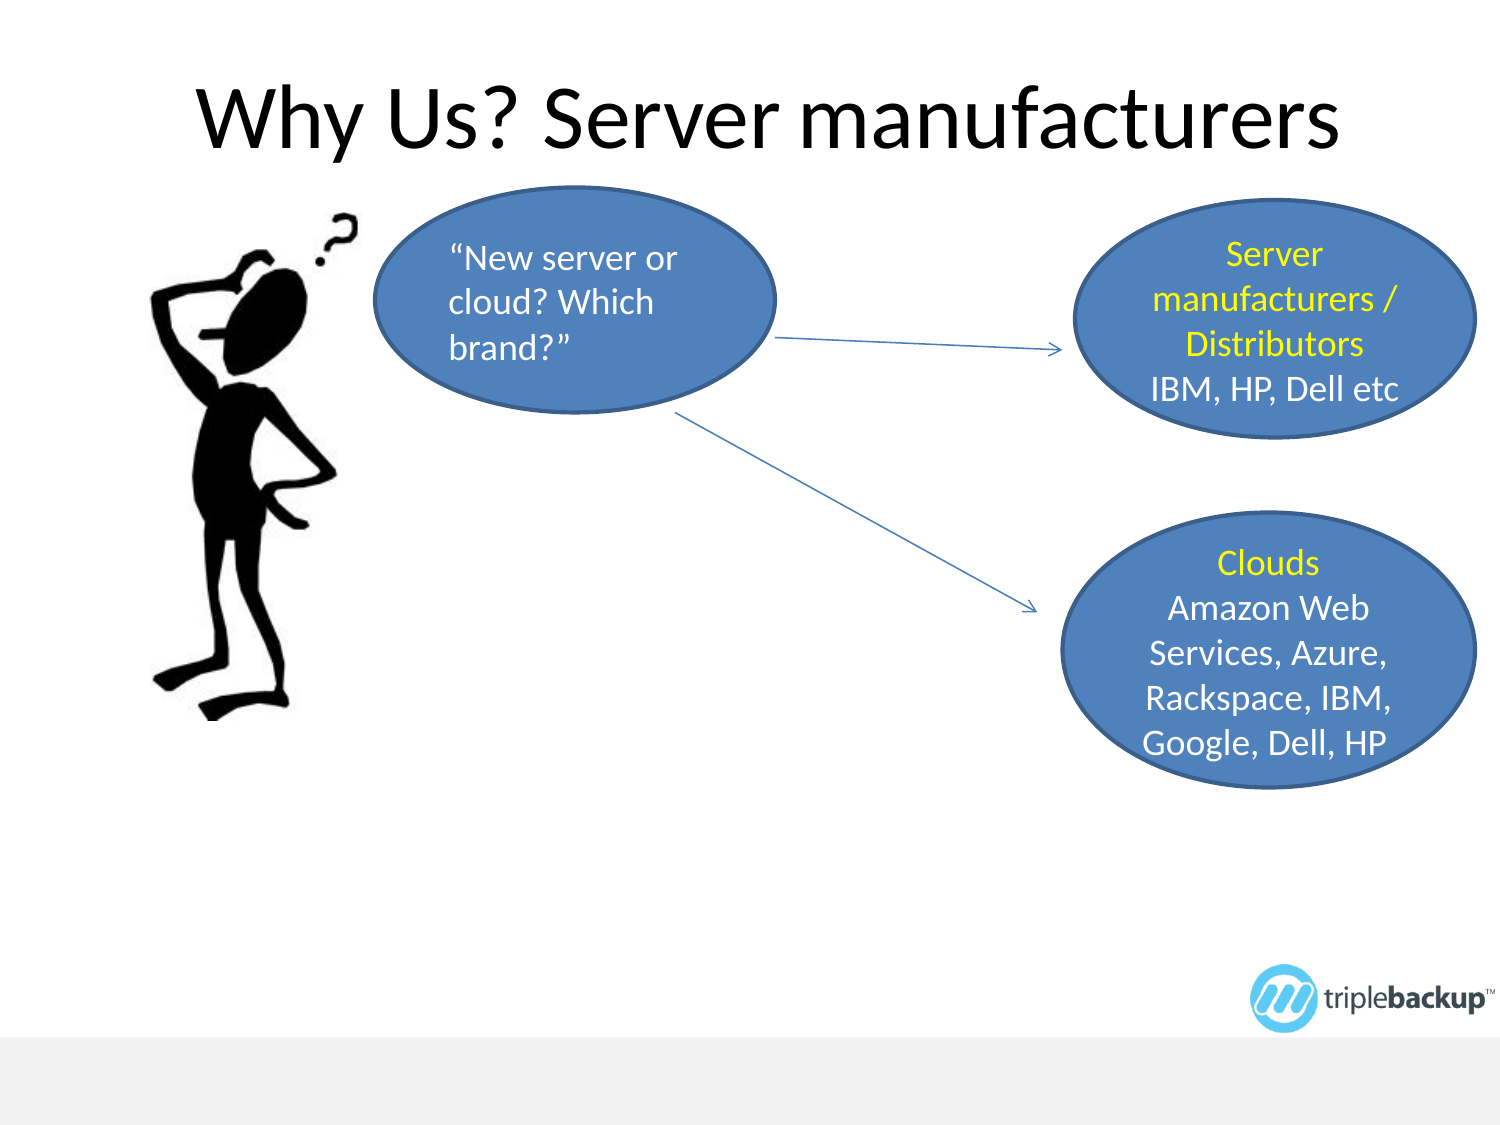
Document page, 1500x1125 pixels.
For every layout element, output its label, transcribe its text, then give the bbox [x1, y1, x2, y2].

text_box Server manufacturers / Distributors IBM, HP, Dell etc [1072, 197, 1478, 440]
text_box Clouds Amazon Web Services, Azure, Rackspace, IBM, Google, Dell, HP [1060, 510, 1478, 790]
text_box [774, 337, 1063, 351]
picture [1250, 964, 1495, 1033]
text_box “New server or cloud? Which brand?” [449, 185, 778, 415]
picture [0, 212, 509, 721]
text_box Why Us? Server manufacturers [180, 49, 1358, 175]
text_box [674, 412, 1038, 613]
